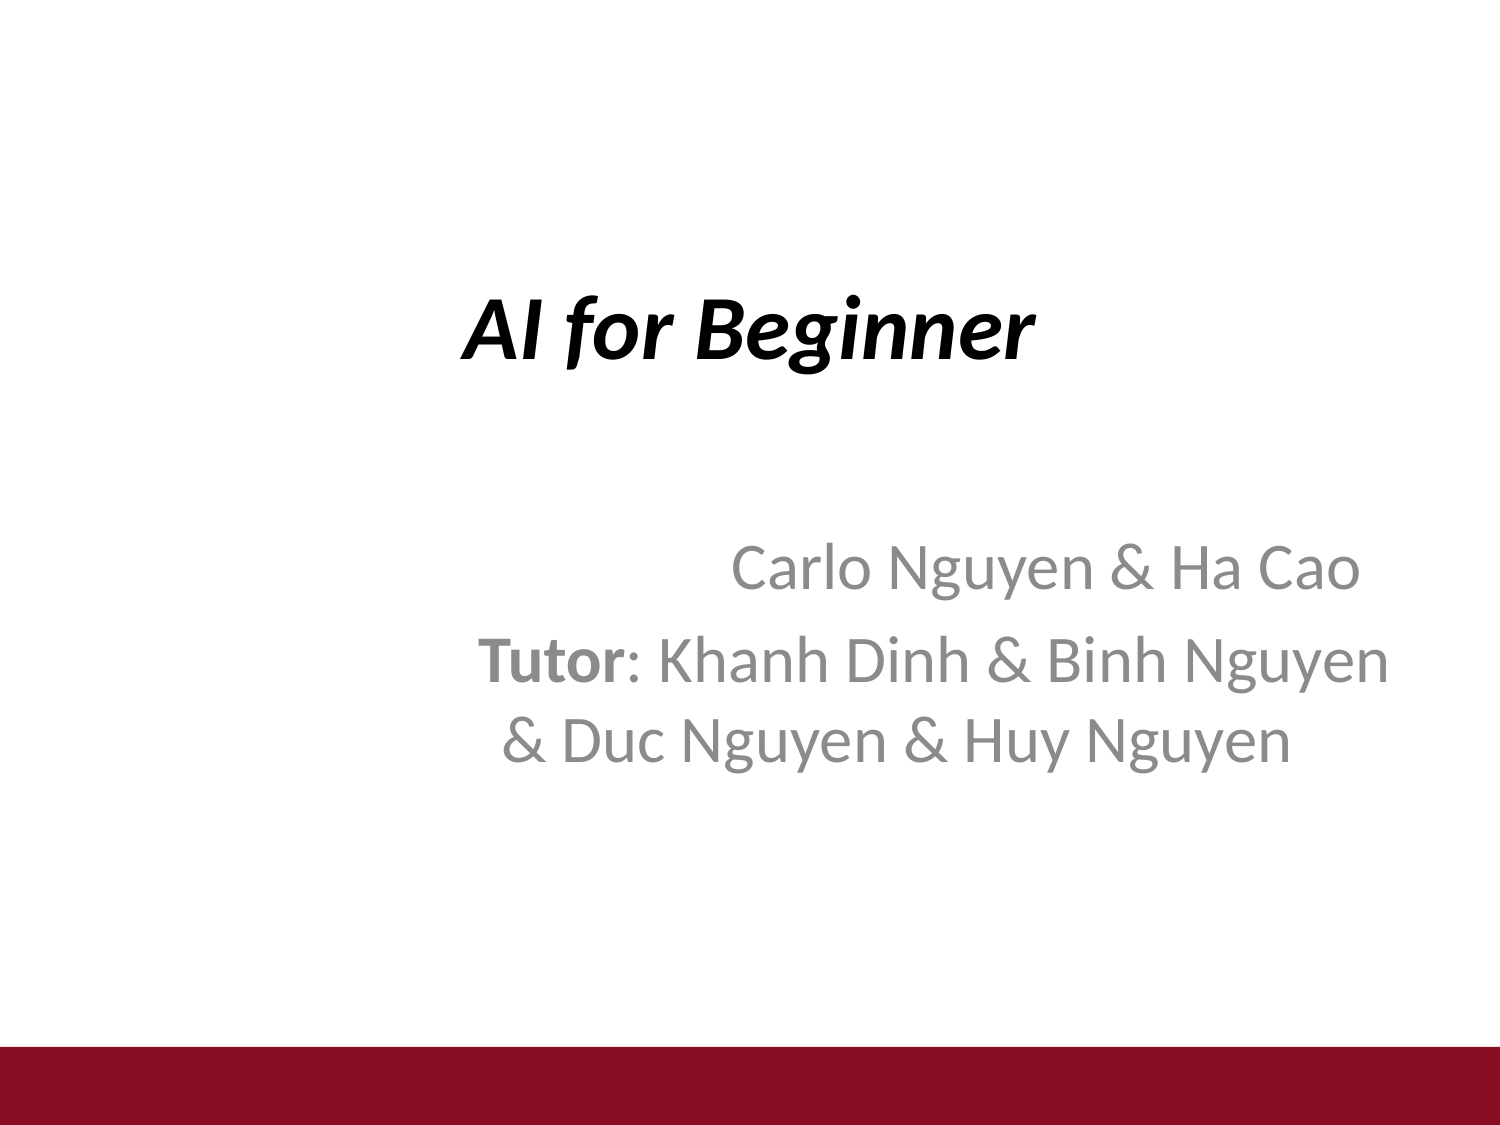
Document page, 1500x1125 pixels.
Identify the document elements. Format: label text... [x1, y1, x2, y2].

subtitle Carlo Nguyen & Ha Cao Tutor: Khanh Dinh & Binh Nguyen & Duc Nguyen & Huy Nguyen [371, 515, 1422, 803]
title AI for Beginner [112, 202, 1388, 444]
